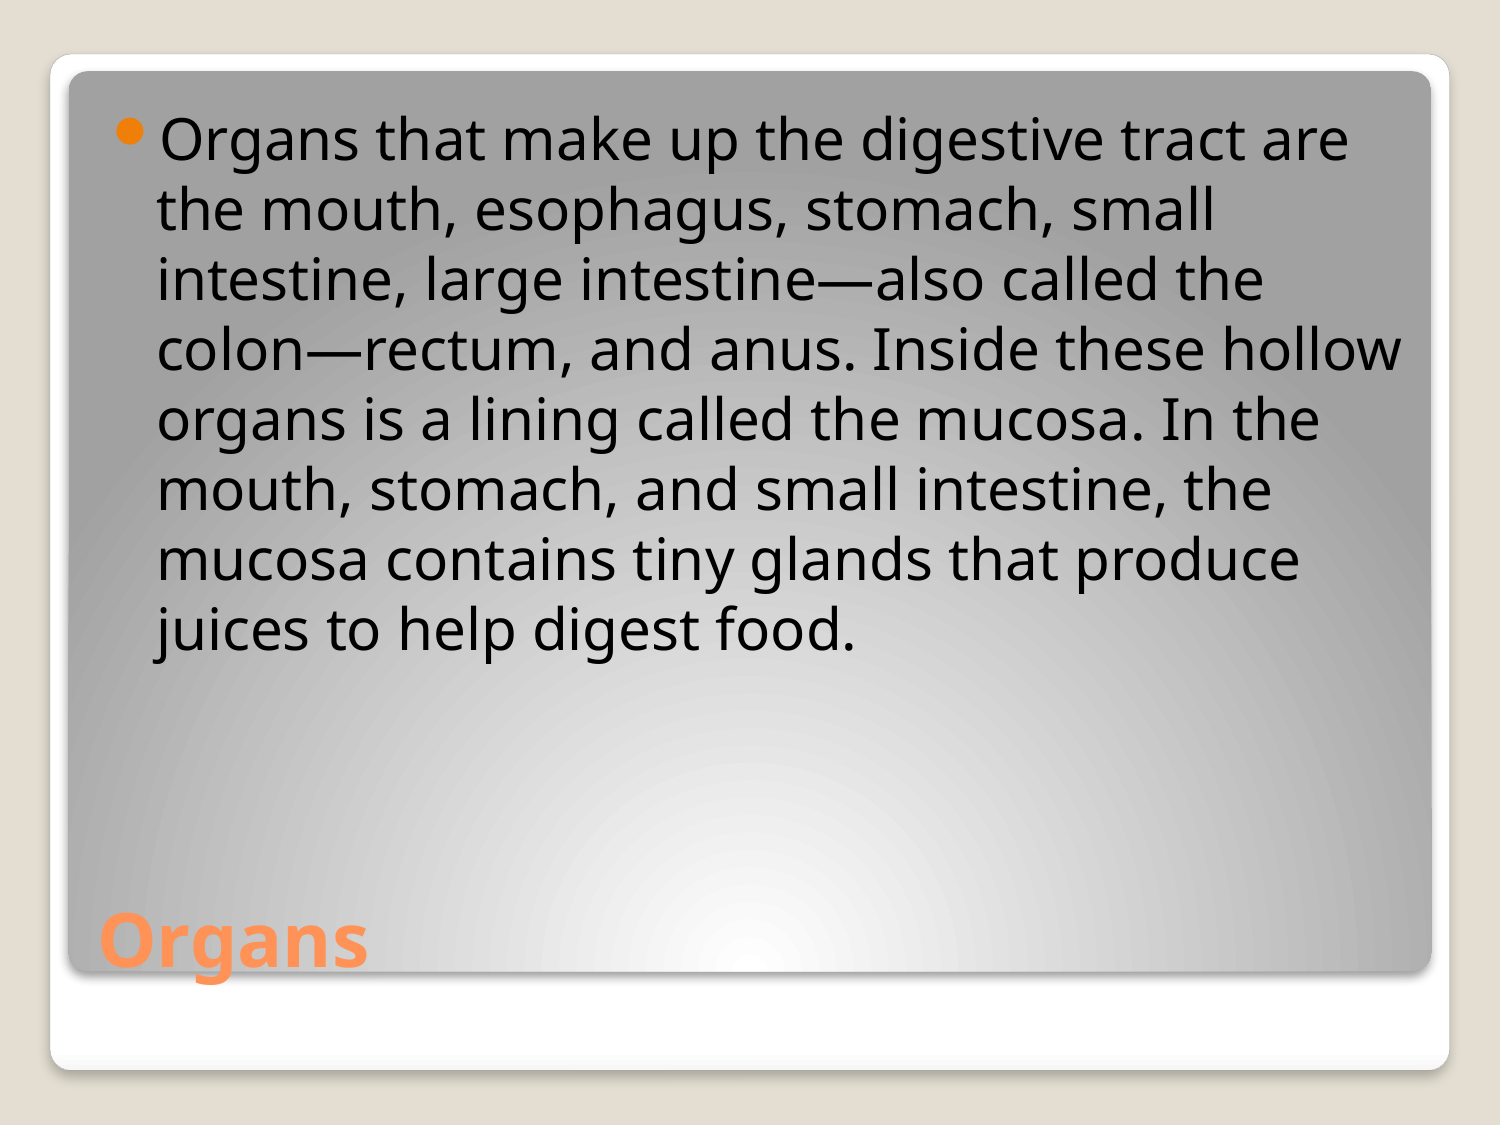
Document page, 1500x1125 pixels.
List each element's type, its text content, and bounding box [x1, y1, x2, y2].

title Organs [82, 817, 1425, 990]
list Organs that make up the digestive tract are the mouth, esophagus, stomach, small intestine, large intestine—also called the colon—rectum, and anus. Inside these hollow organs is a lining called the mucosa. In the mouth, stomach, and small intestine, the mucosa contains tiny glands that produce juices to help digest food. [82, 86, 1425, 774]
